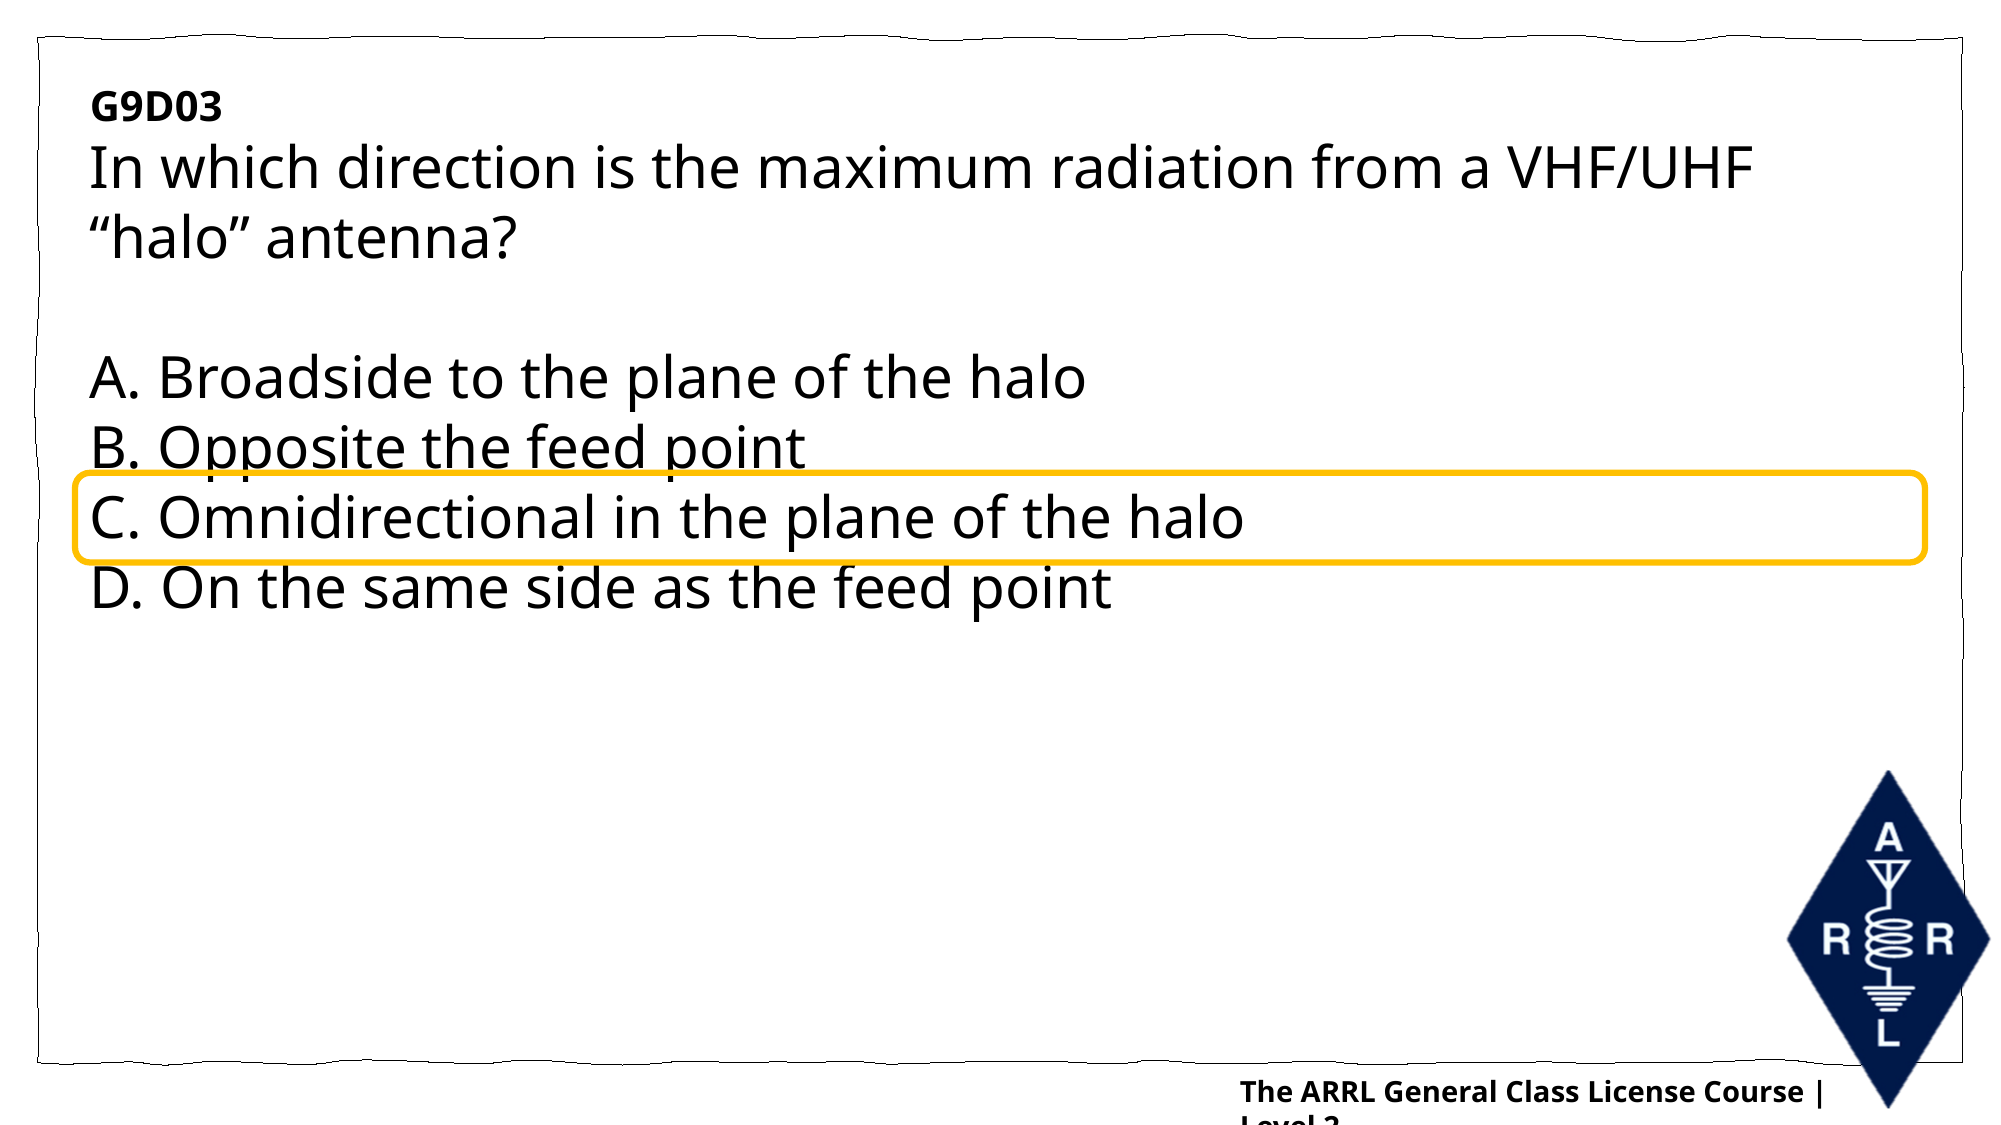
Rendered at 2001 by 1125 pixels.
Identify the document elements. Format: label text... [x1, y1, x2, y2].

text_box [73, 471, 1927, 564]
picture [1773, 752, 1999, 1125]
text_box G9D03 In which direction is the maximum radiation from a VHF/UHF “halo” antenna? A. Broadside to the plane of the halo B. Opposite the feed point C. Omnidirectional in the plane of the halo D. On the same side as the feed point [75, 556, 1850, 628]
text_box G9D03 In which direction is the maximum radiation from a VHF/UHF “halo” antenna? A. Broadside to the plane of the halo B. Opposite the feed point C. Omnidirectional in the plane of the halo D. On the same side as the feed point [75, 72, 1850, 479]
